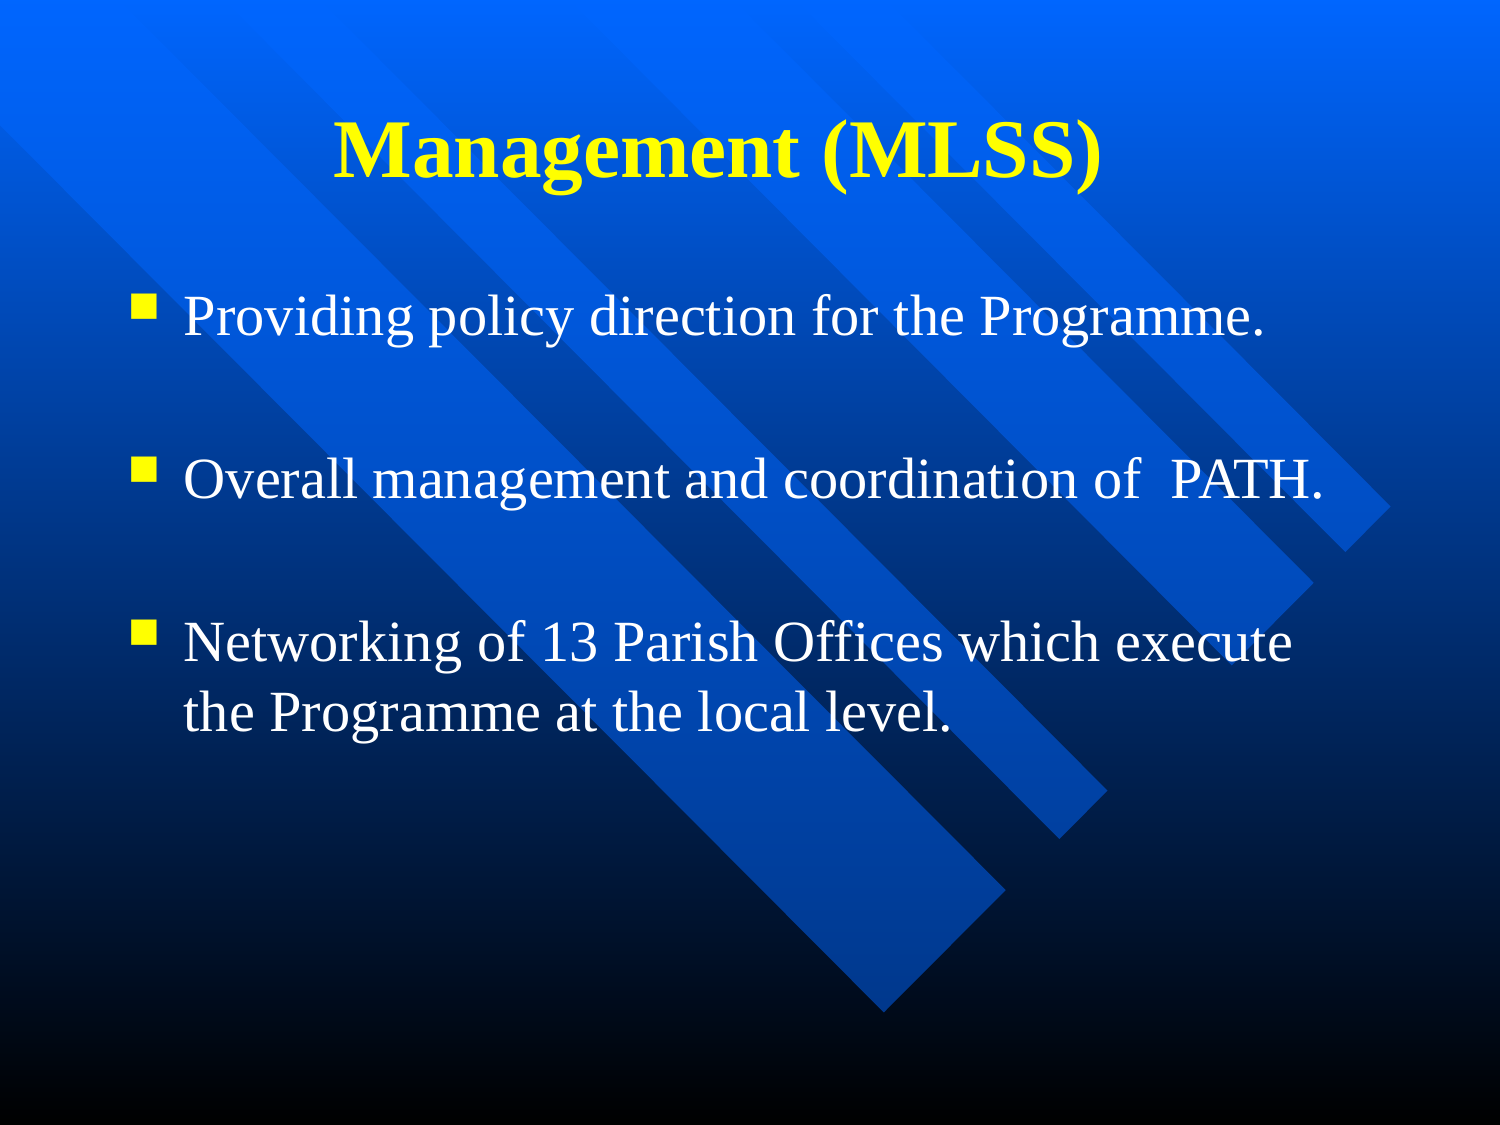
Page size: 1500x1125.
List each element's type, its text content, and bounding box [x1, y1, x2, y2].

list Providing policy direction for the Programme. Overall management and coordination of PATH. Networking of 13 Parish Offices which execute the Programme at the local level. [111, 268, 1388, 951]
title Management (MLSS) [162, 62, 1276, 226]
